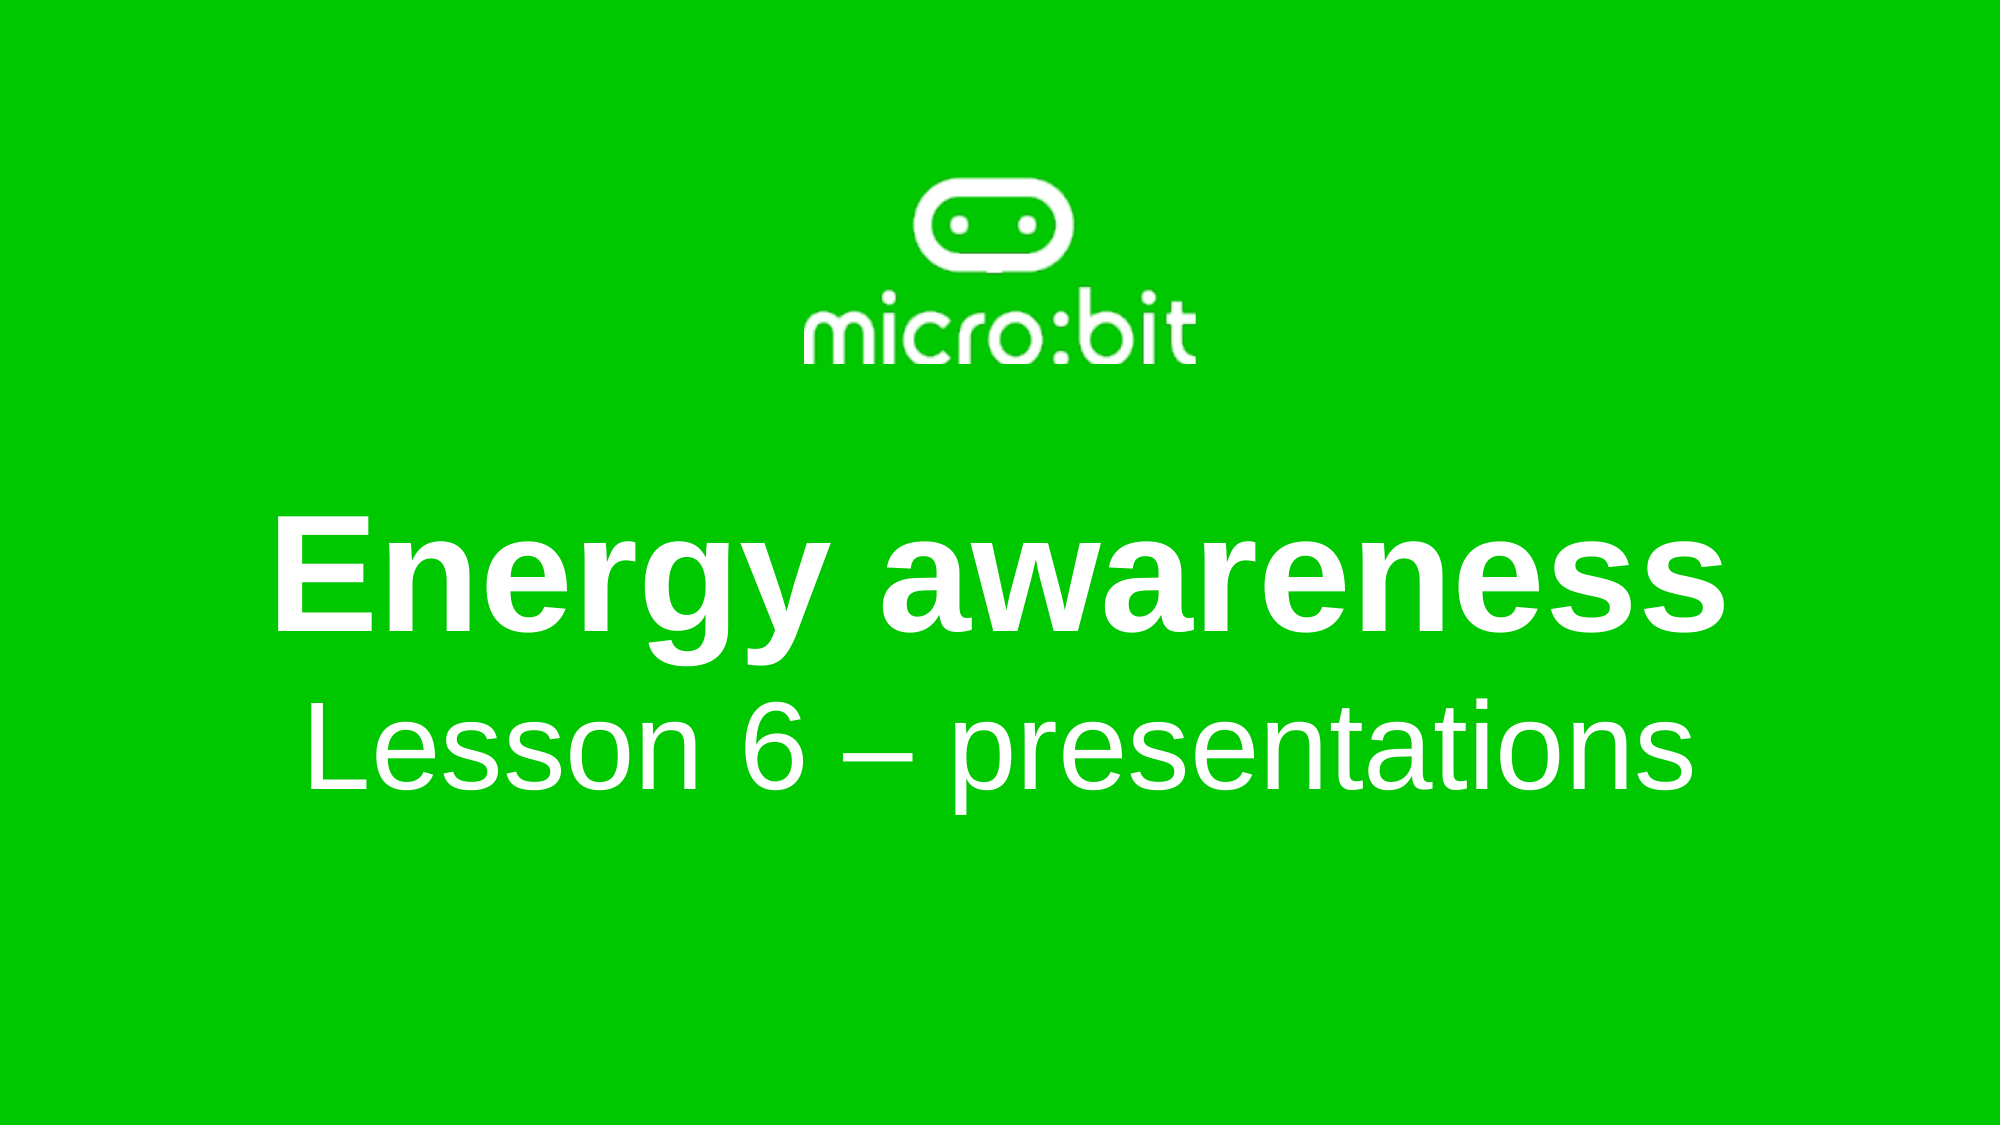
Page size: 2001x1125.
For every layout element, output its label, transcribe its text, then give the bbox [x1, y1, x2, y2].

picture [803, 177, 1197, 364]
text_box Energy awareness Lesson 6 – presentations [86, 457, 1914, 1028]
